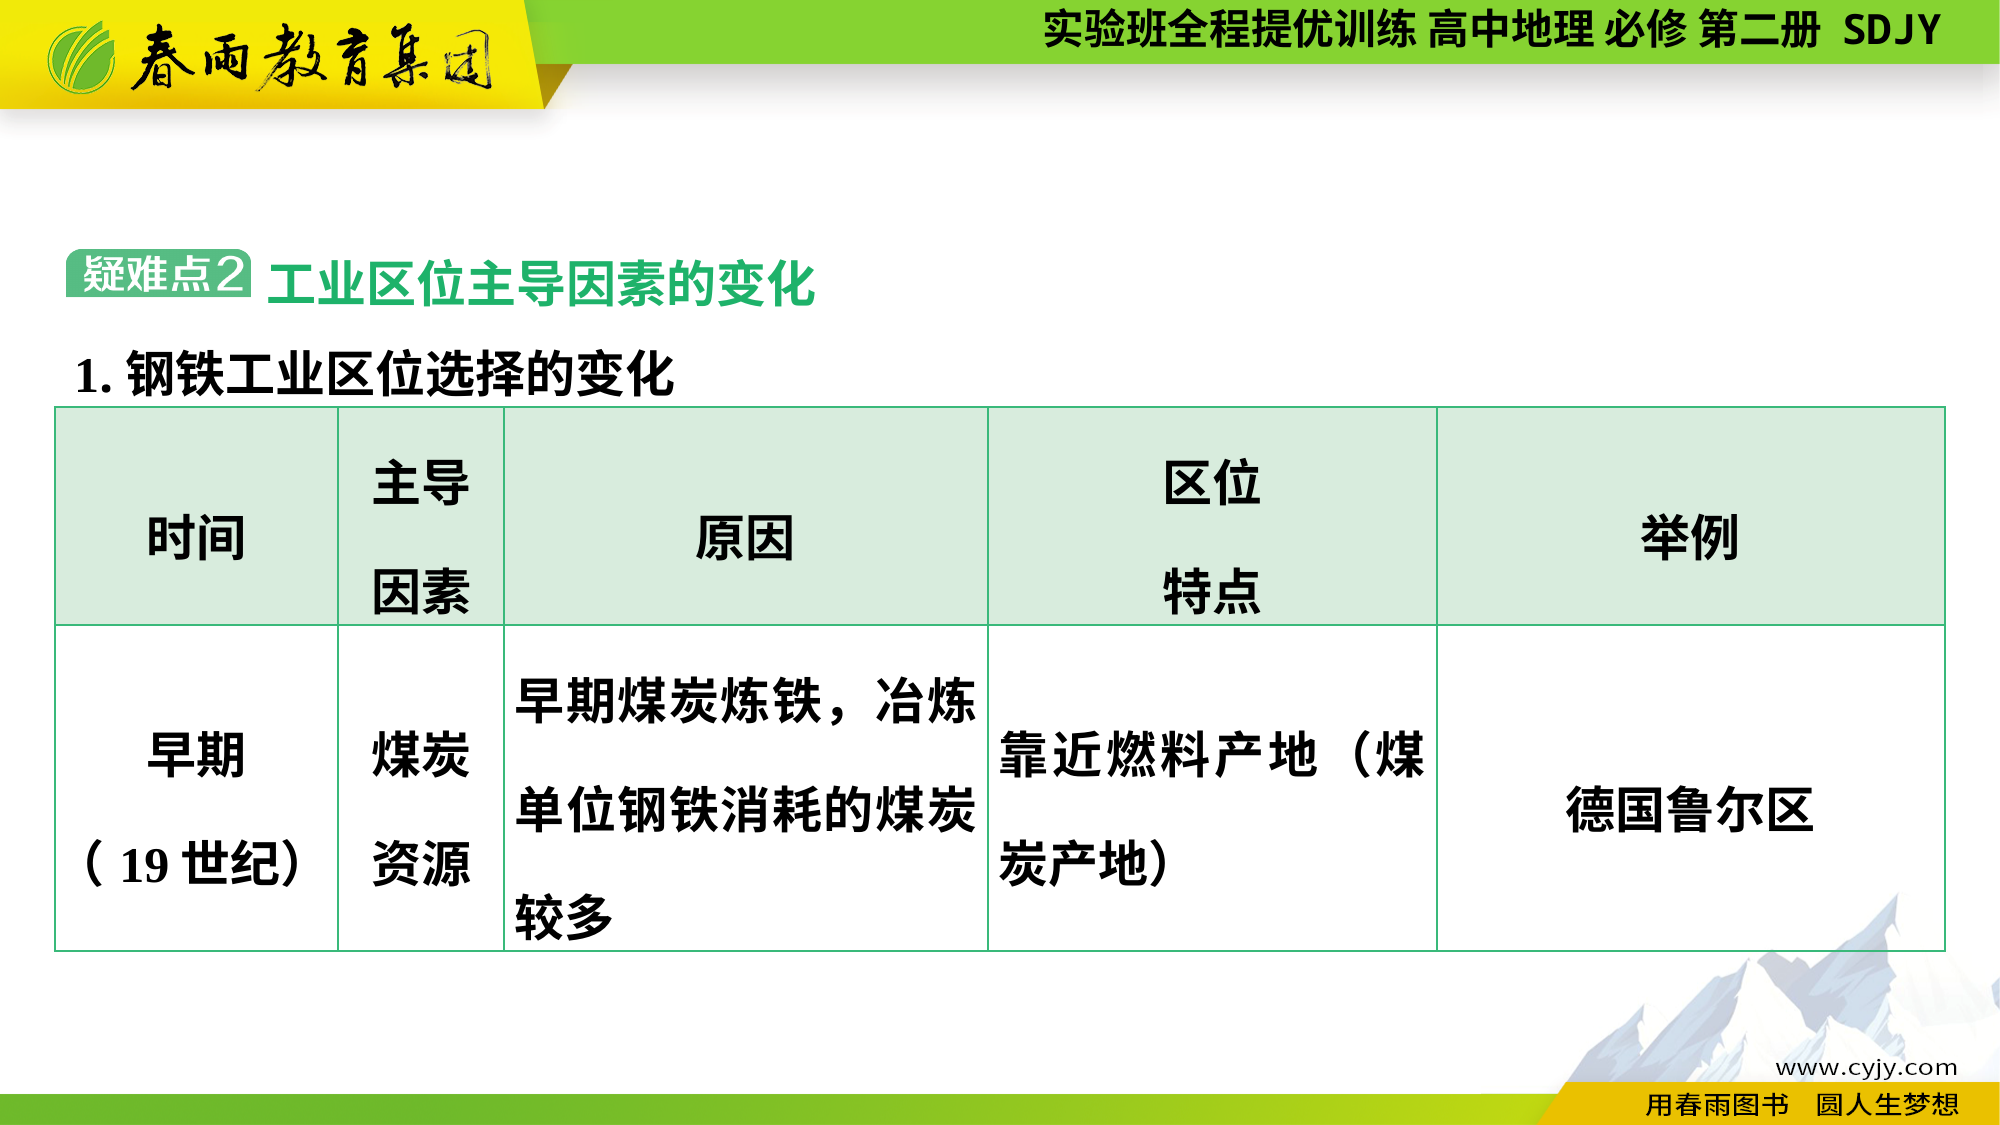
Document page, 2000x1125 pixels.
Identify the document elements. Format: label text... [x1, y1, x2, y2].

table_cell 早期煤炭炼铁，冶炼单位钢铁消耗的煤炭较多 [505, 626, 987, 950]
table_cell 煤炭 资源 [339, 626, 503, 950]
list 工业区位主导因素的变化 1.钢铁工业区位选择的变化 [59, 215, 1944, 406]
table_header 主导 因素 [339, 408, 503, 624]
picture [0, 0, 2000, 1125]
table_header 举例 [1438, 408, 1944, 624]
table_cell 德国鲁尔区 [1438, 626, 1944, 950]
table_cell 早期 （19世纪） [56, 626, 337, 950]
table_header 时间 [56, 408, 337, 624]
table_header 区位 特点 [989, 408, 1436, 624]
table_header 原因 [505, 408, 987, 624]
table_cell 靠近燃料产地（煤炭产地） [989, 626, 1436, 950]
